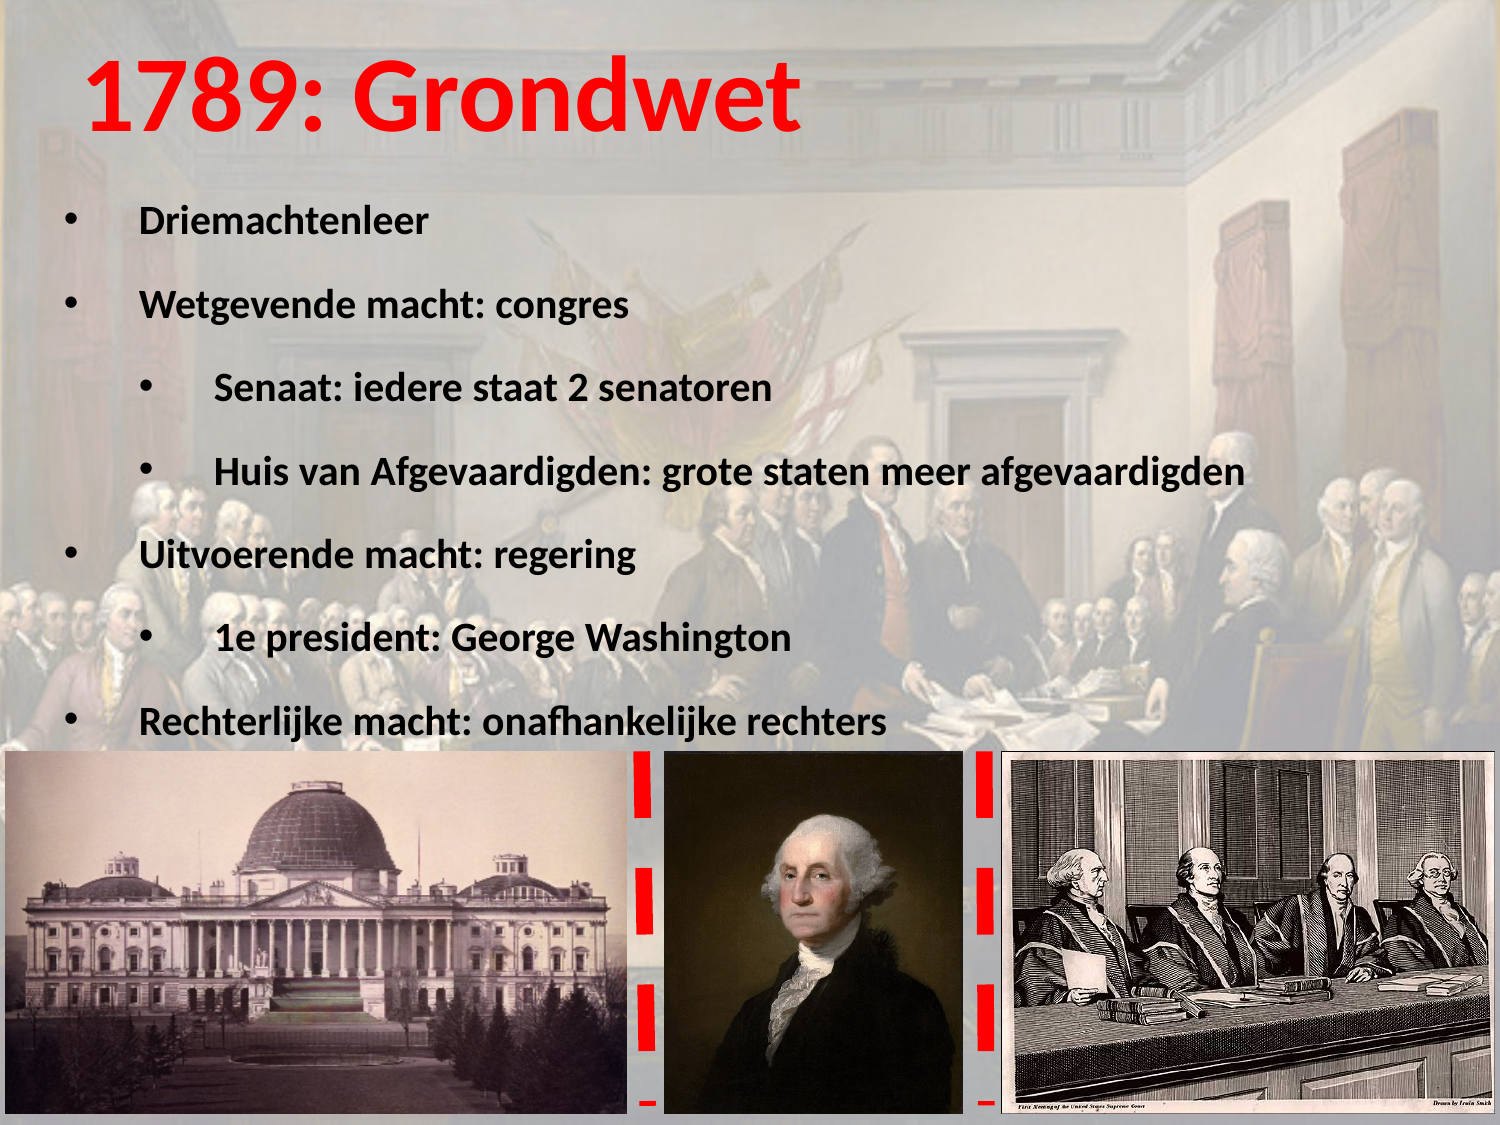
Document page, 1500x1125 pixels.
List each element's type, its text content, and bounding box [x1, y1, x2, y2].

picture [664, 751, 963, 1115]
title 1789: Grondwet [64, 9, 833, 160]
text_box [641, 751, 648, 1107]
picture [1001, 751, 1495, 1115]
list Driemachtenleer Wetgevende macht: congres Senaat: iedere staat 2 senatoren Huis van Afgevaardigden: grote staten meer afgevaardigden Uitvoerende macht: regering 1e president: George Washington Rechterlijke macht: onafhankelijke rechters [48, 160, 1294, 716]
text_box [983, 751, 987, 1106]
picture [5, 751, 627, 1115]
